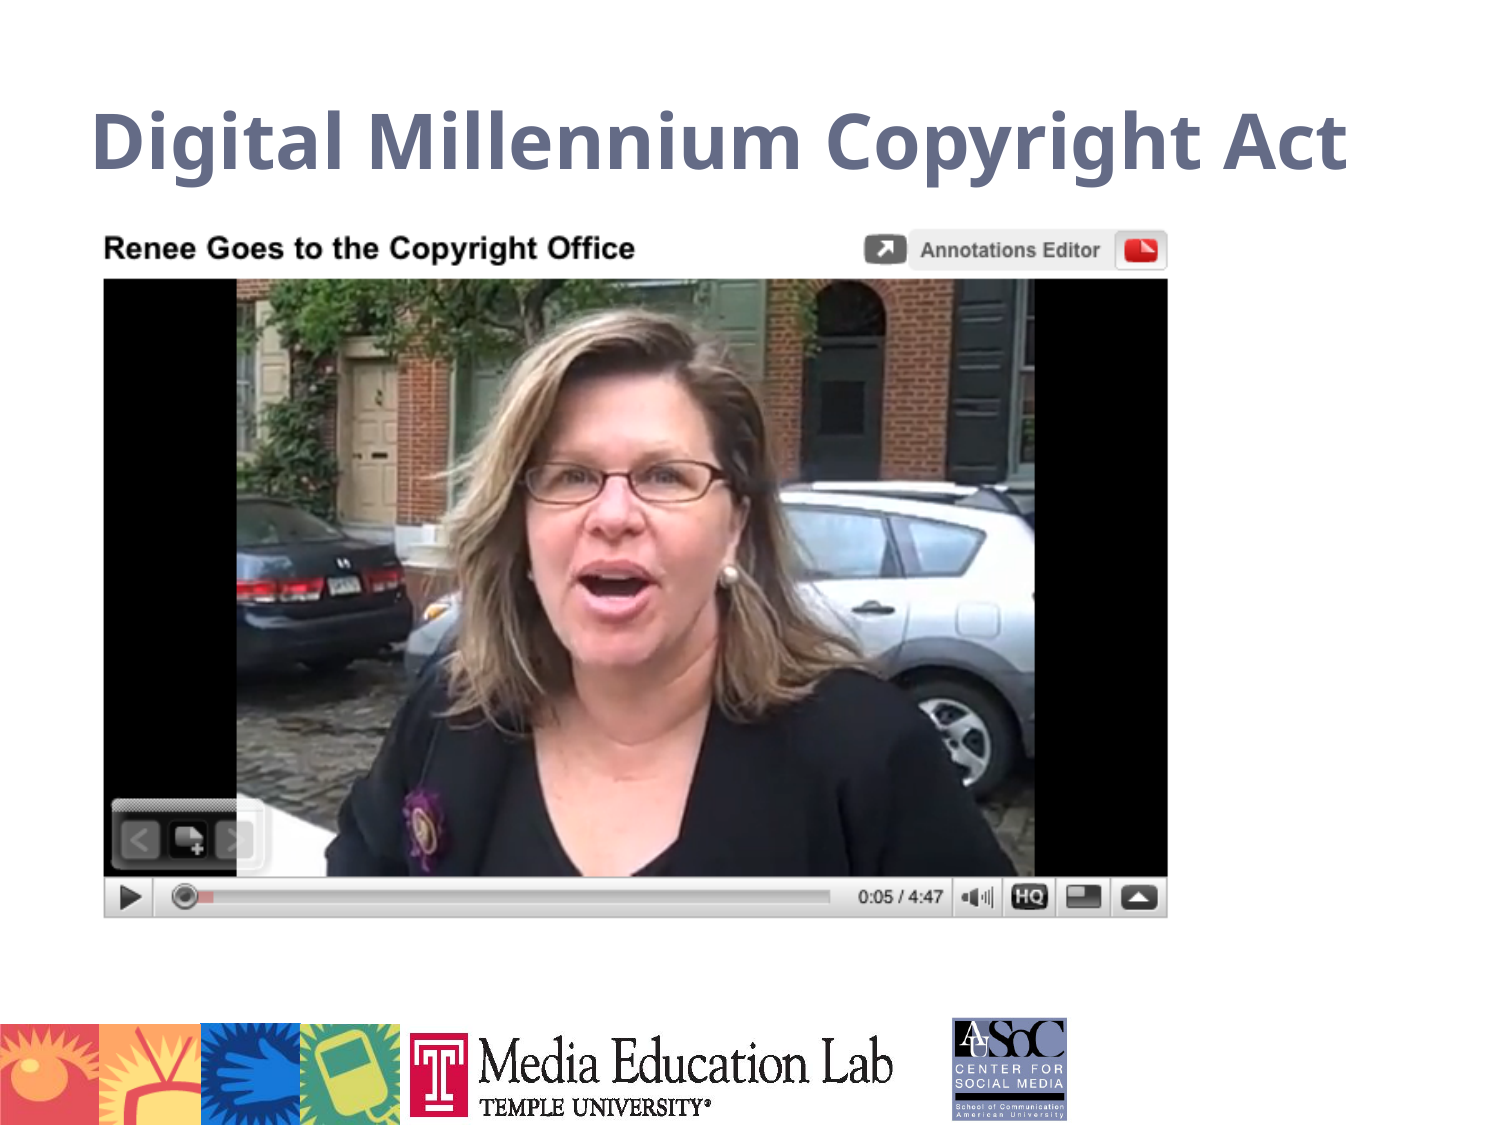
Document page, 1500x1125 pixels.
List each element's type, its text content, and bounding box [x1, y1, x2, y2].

title Digital Millennium Copyright Act [75, 45, 1425, 233]
list ANTI-CIRCUMVENTION RULEMAKING [74, 242, 1426, 986]
picture [946, 1012, 1073, 1125]
picture [99, 225, 1188, 926]
picture [0, 1023, 900, 1125]
